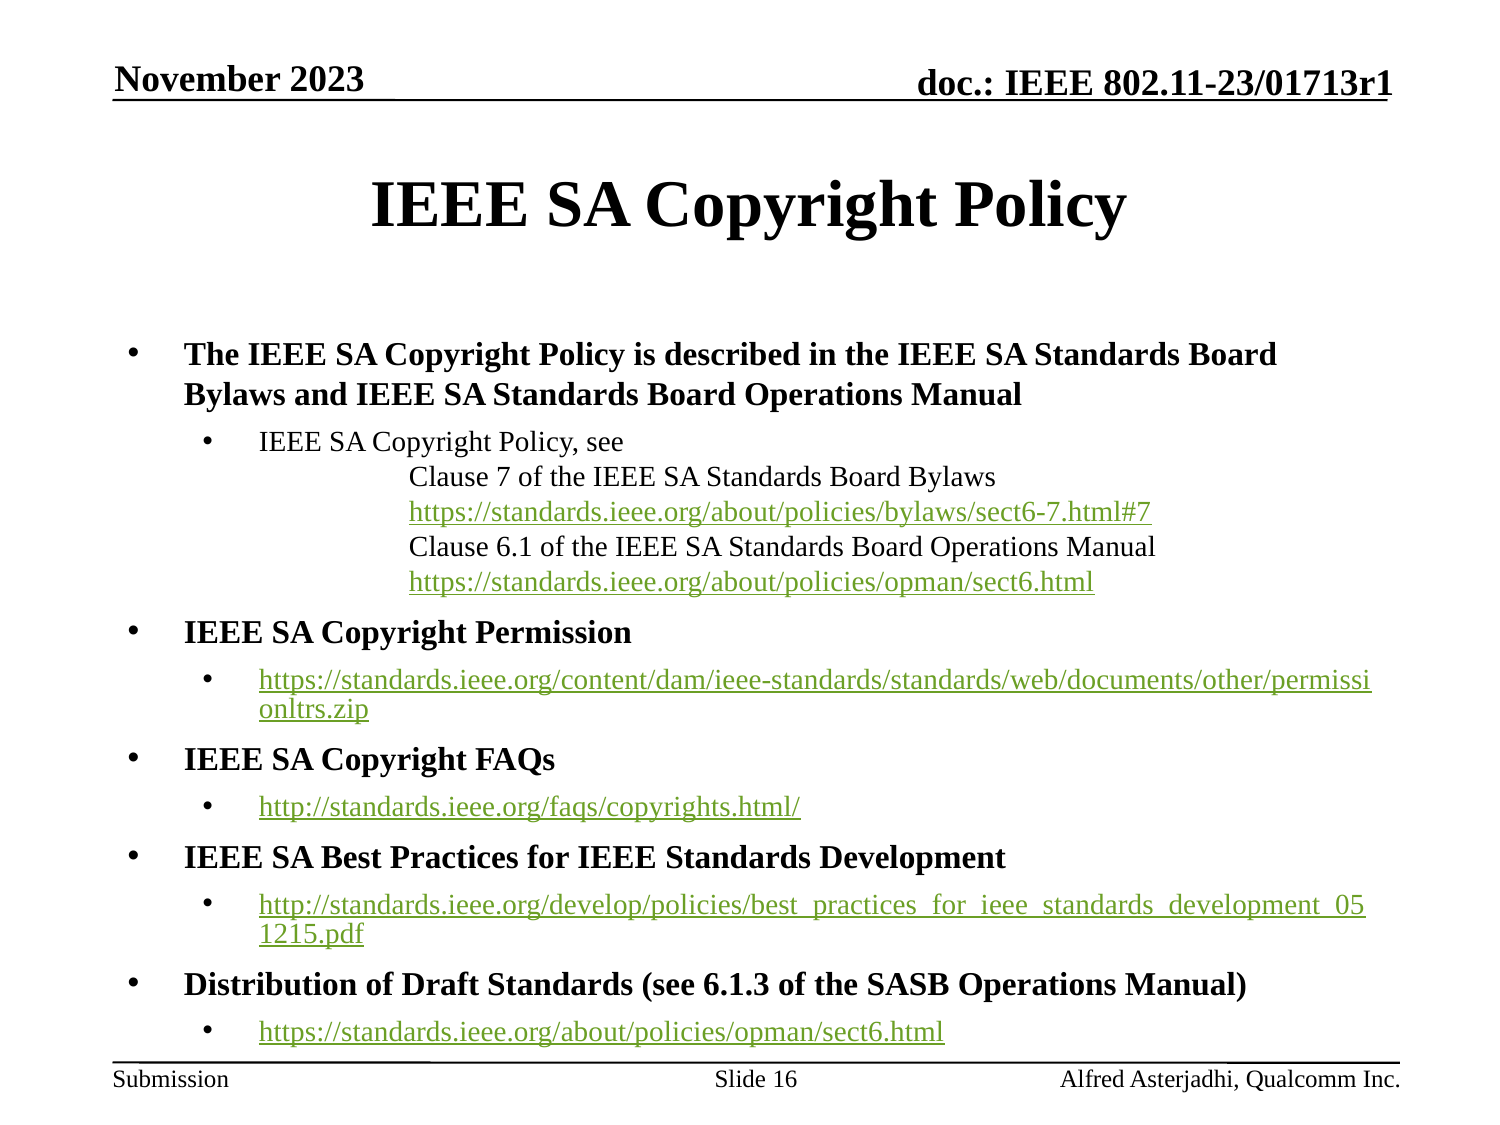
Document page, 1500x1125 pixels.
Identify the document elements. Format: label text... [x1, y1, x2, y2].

title IEEE SA Copyright Policy [112, 112, 1388, 288]
list The IEEE SA Copyright Policy is described in the IEEE SA Standards Board Bylaws and IEEE SA Standards Board Operations Manual IEEE SA Copyright Policy, see Clause 7 of the IEEE SA Standards Board Bylaws https://standards.ieee.org/about/policies/bylaws/sect6-7.html#7 Clause 6.1 of the IEEE SA Standards Board Operations Manual https://standards.ieee.org/about/policies/opman/sect6.html IEEE SA Copyright Permission https://standards.ieee.org/content/dam/ieee-standards/standards/web/documents/other/permissionltrs.zip IEEE SA Copyright FAQs http://standards.ieee.org/faqs/copyrights.html/ IEEE SA Best Practices for IEEE Standards Development http://standards.ieee.org/develop/policies/best_practices_for_ieee_standards_development_051215.pdf Distribution of Draft Standards (see 6.1.3 of the SASB Operations Manual) https://standards.ieee.org/about/policies/opman/sect6.html [112, 324, 1388, 1063]
footer Alfred Asterjadhi, Qualcomm Inc. [878, 1061, 1402, 1093]
slide_number Slide 16 [712, 1061, 800, 1123]
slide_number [114, 54, 423, 100]
